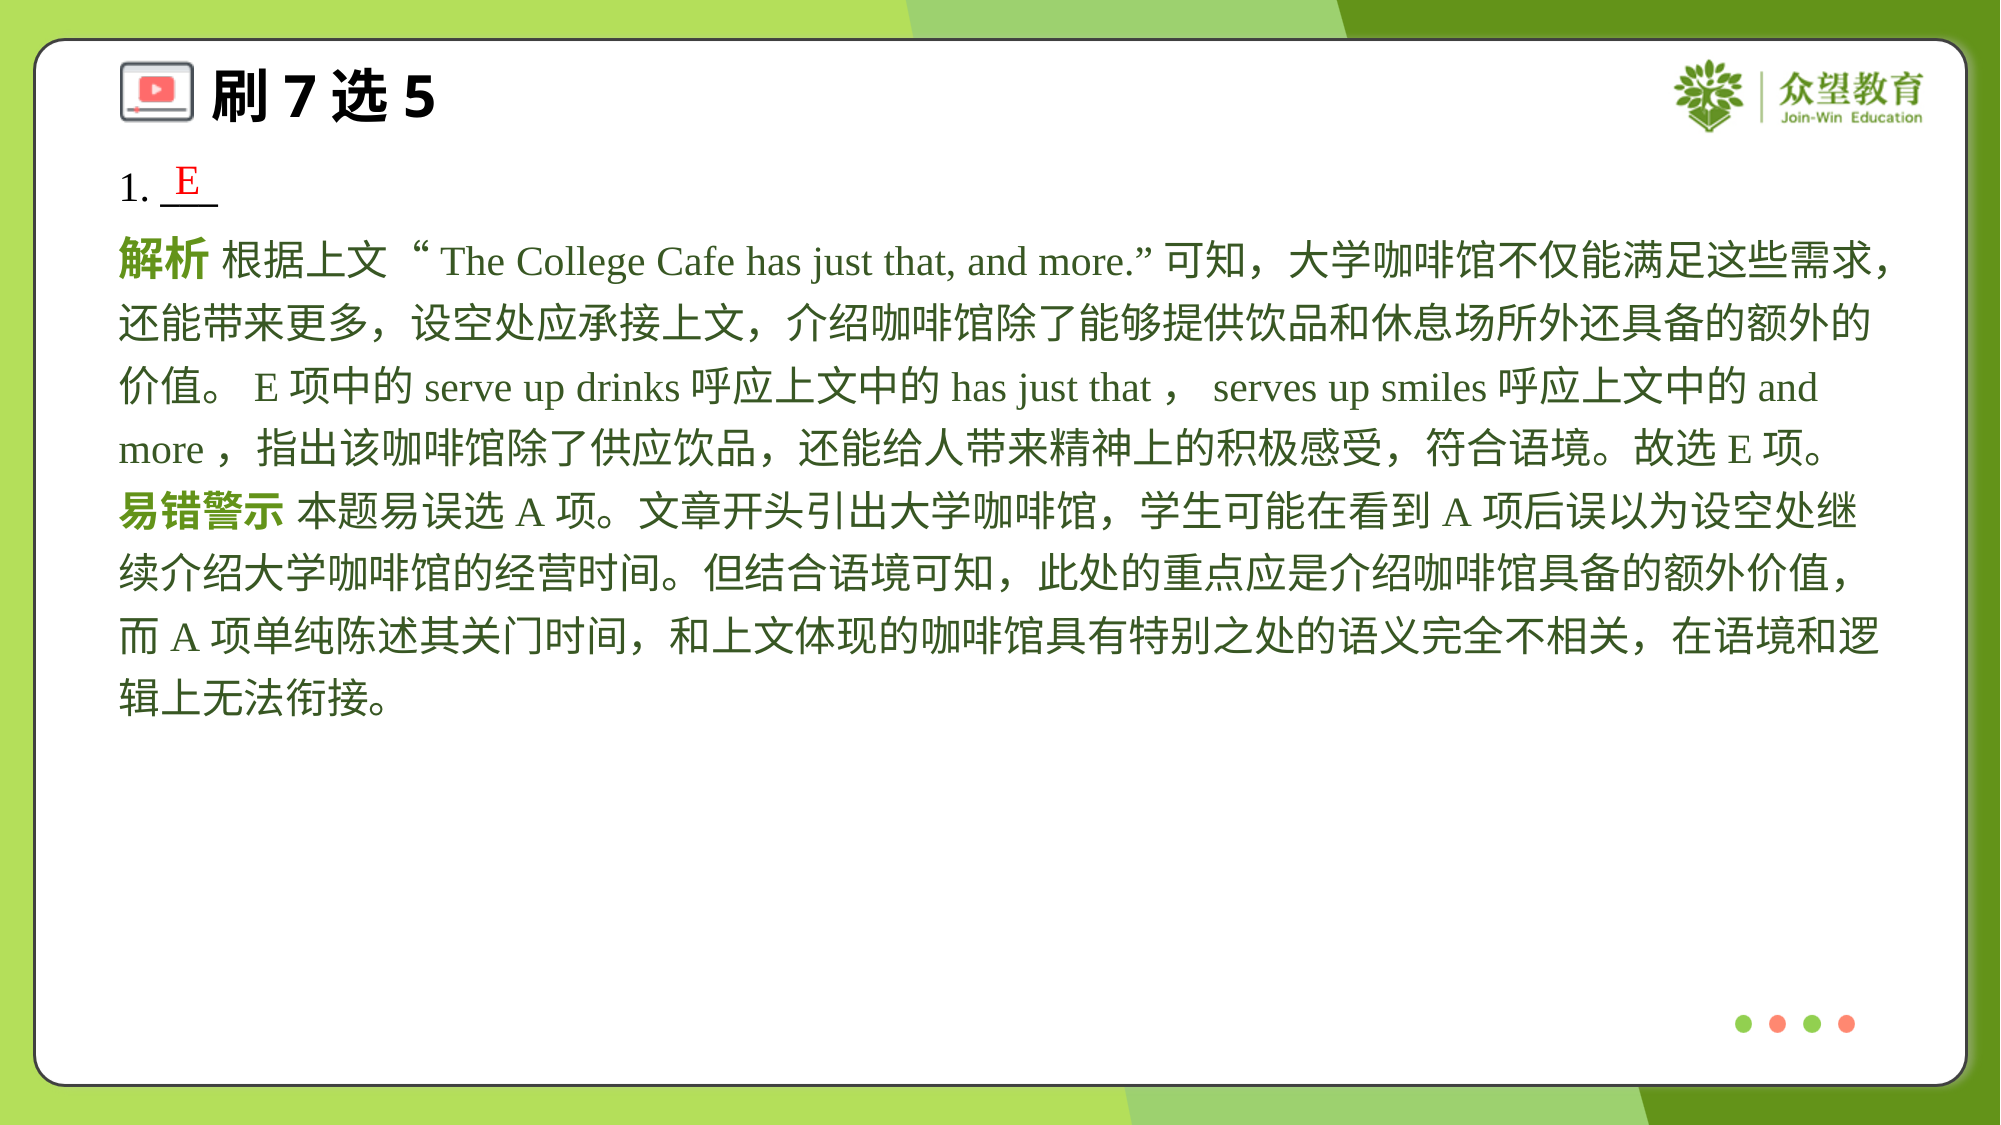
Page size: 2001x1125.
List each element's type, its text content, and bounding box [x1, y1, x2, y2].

text_box E [170, 140, 205, 199]
text_box 1. ___ [118, 146, 1883, 204]
text_box 解析 根据上文“The College Cafe has just that, and more.”可知，大学咖啡馆不仅能满足这些需求，还能带来更多，设空处应承接上文，介绍咖啡馆除了能够提供饮品和休息场所外还具备的额外的价值。E项中的serve up drinks呼应上文中的has just that，serves up smiles呼应上文中的and more，指出该咖啡馆除了供应饮品，还能给人带来精神上的积极感受，符合语境。故选E项。 易错警示 本题易误选A项。文章开头引出大学咖啡馆，学生可能在看到A项后误以为设空处继续介绍大学咖啡馆的经营时间。但结合语境可知，此处的重点应是介绍咖啡馆具备的额外价值，而A项单纯陈述其关门时间，和上文体现的咖啡馆具有特别之处的语义完全不相关，在语境和逻辑上无法衔接。 [118, 215, 1883, 718]
picture [0, 0, 2000, 1125]
